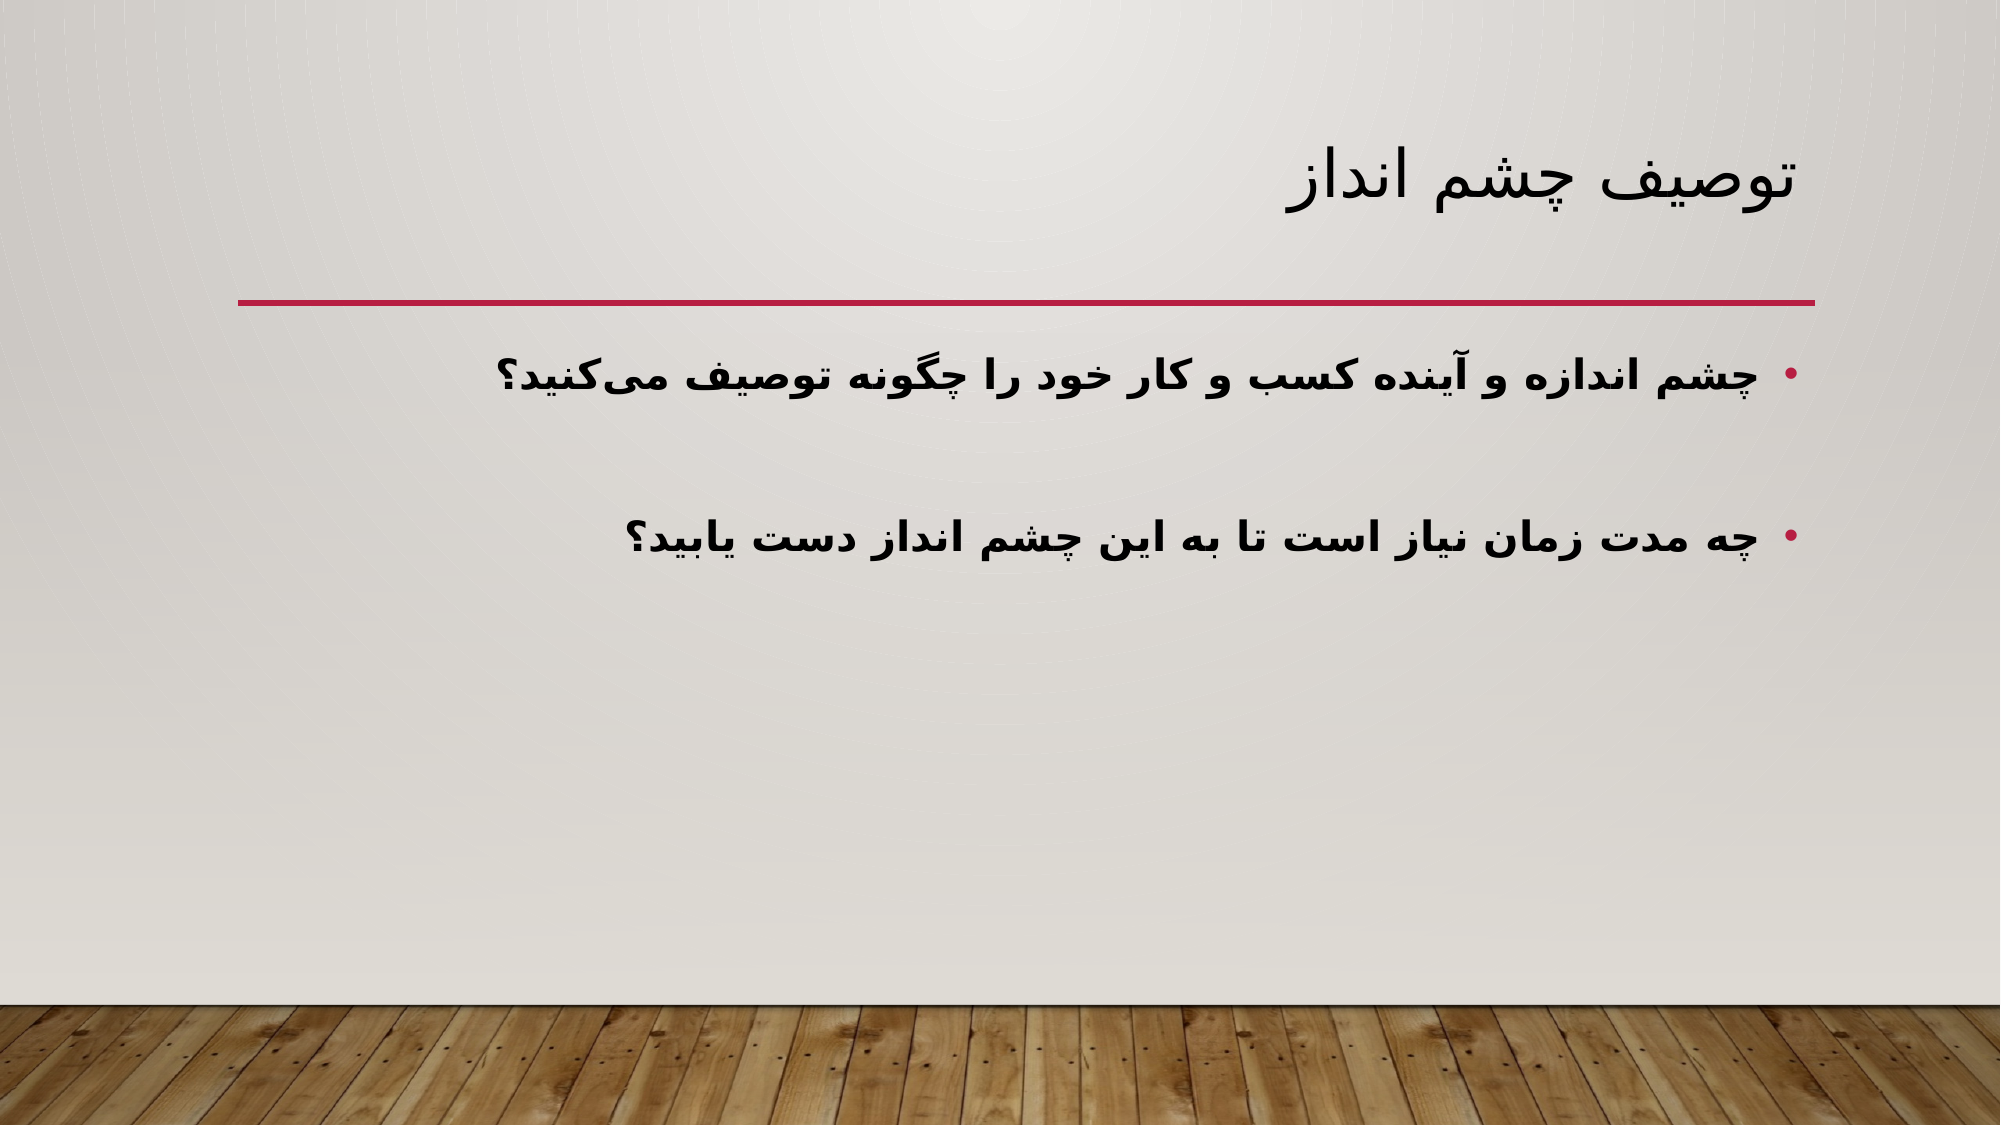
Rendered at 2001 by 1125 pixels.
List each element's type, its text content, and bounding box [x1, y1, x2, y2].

picture [0, 1005, 2000, 1125]
list چشم اندازه و آینده کسب و کار خود را چگونه توصیف می‌کنید؟ چه مدت زمان نیاز است تا به این چشم انداز دست یابید؟ [238, 330, 1814, 897]
title توصیف چشم انداز [238, 131, 1814, 305]
